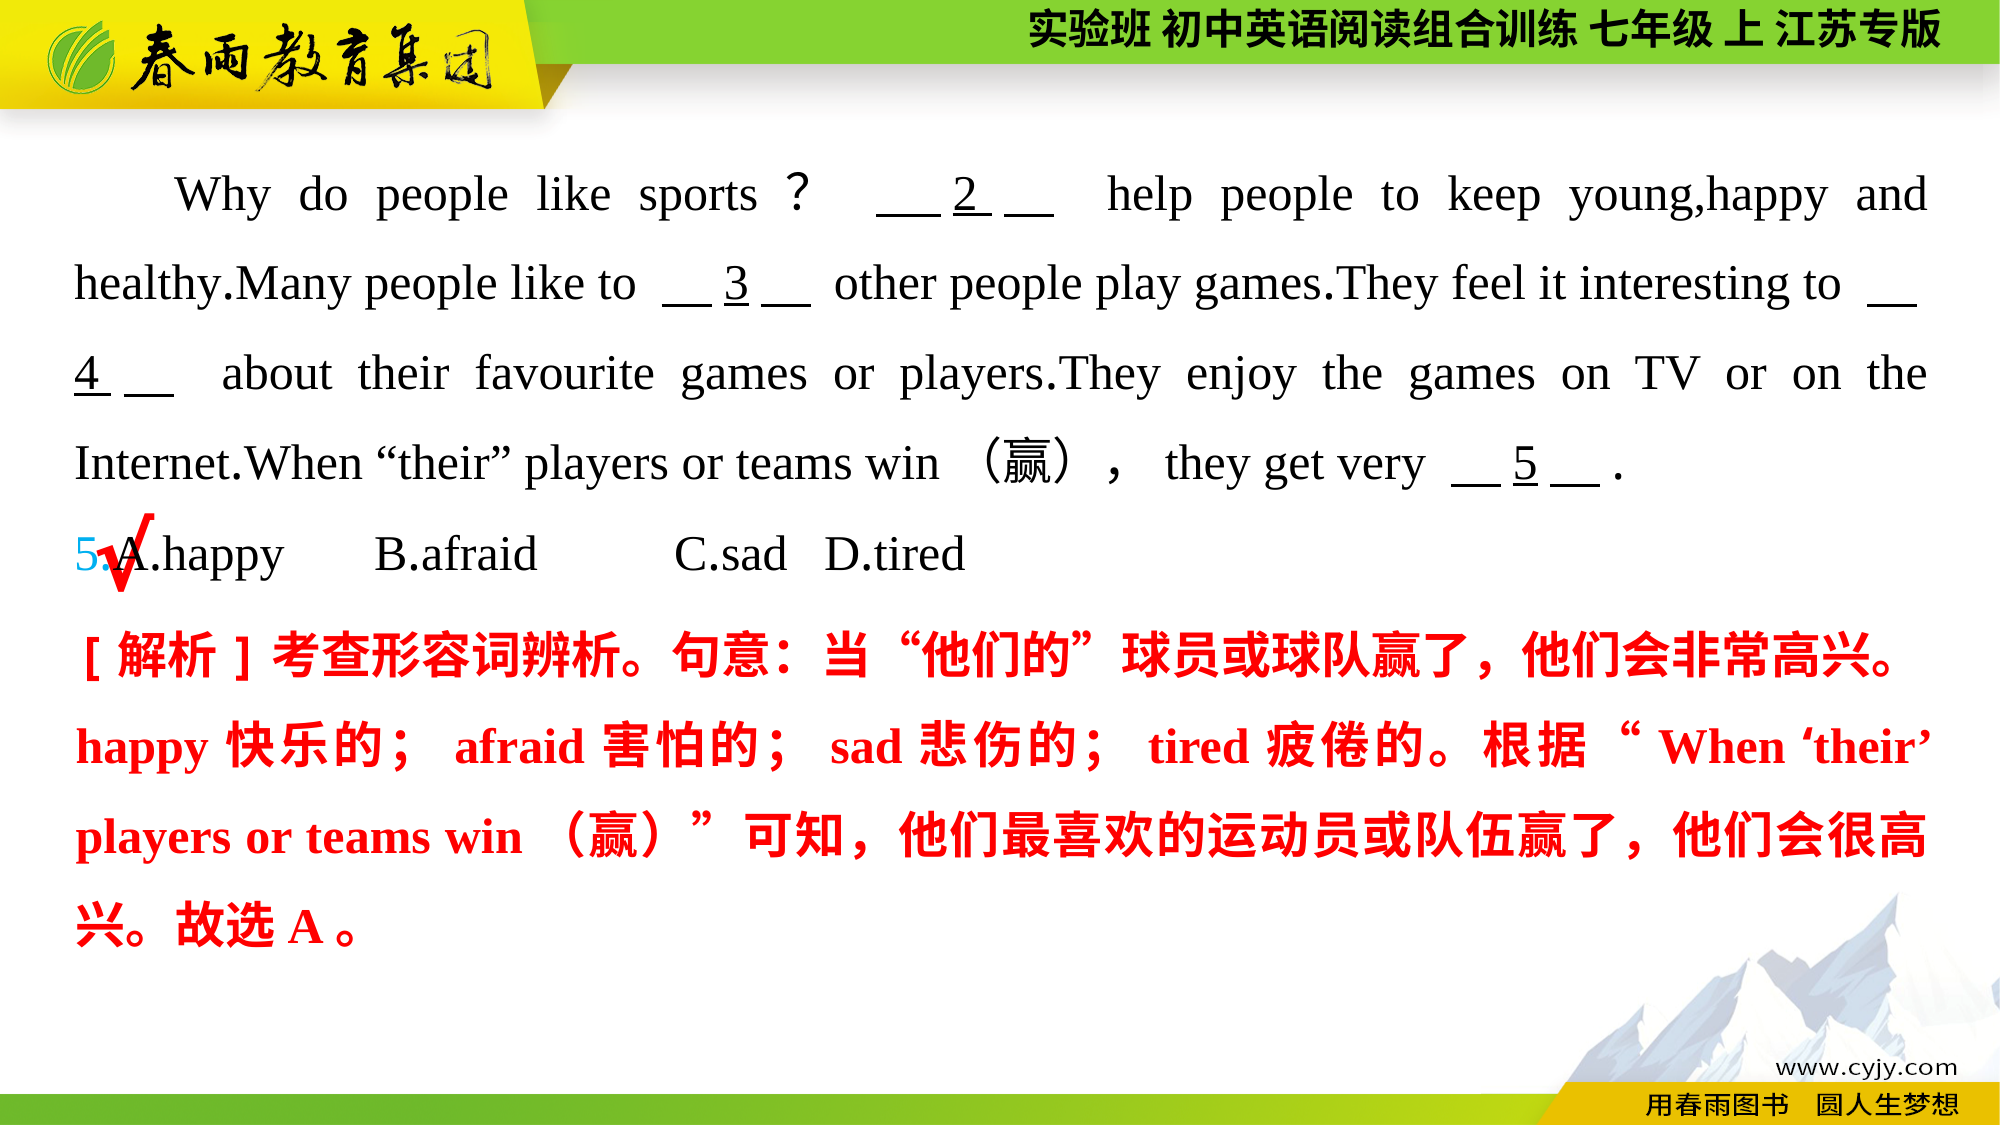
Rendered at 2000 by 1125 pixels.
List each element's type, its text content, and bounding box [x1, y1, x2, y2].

text_box [解析]考查形容词辨析。句意：当“他们的”球员或球队赢了，他们会非常高兴。happy快乐的；afraid害怕的；sad悲伤的；tired疲倦的。根据“When ‘their’ players or teams win（赢）”可知，他们最喜欢的运动员或队伍赢了，他们会很高兴。故选A。 [60, 586, 1945, 962]
picture [0, 0, 2000, 1125]
list Why do people like sports？ 2 help people to keep young,happy and healthy.Many people like to 3 other people play games.They feel it interesting to 4 about their favourite games or players.They enjoy the games on TV or on the Internet.When “their” players or teams win（赢），they get very 5 . 5.A.happy B.afraid C.sad D.tired [59, 122, 1944, 592]
